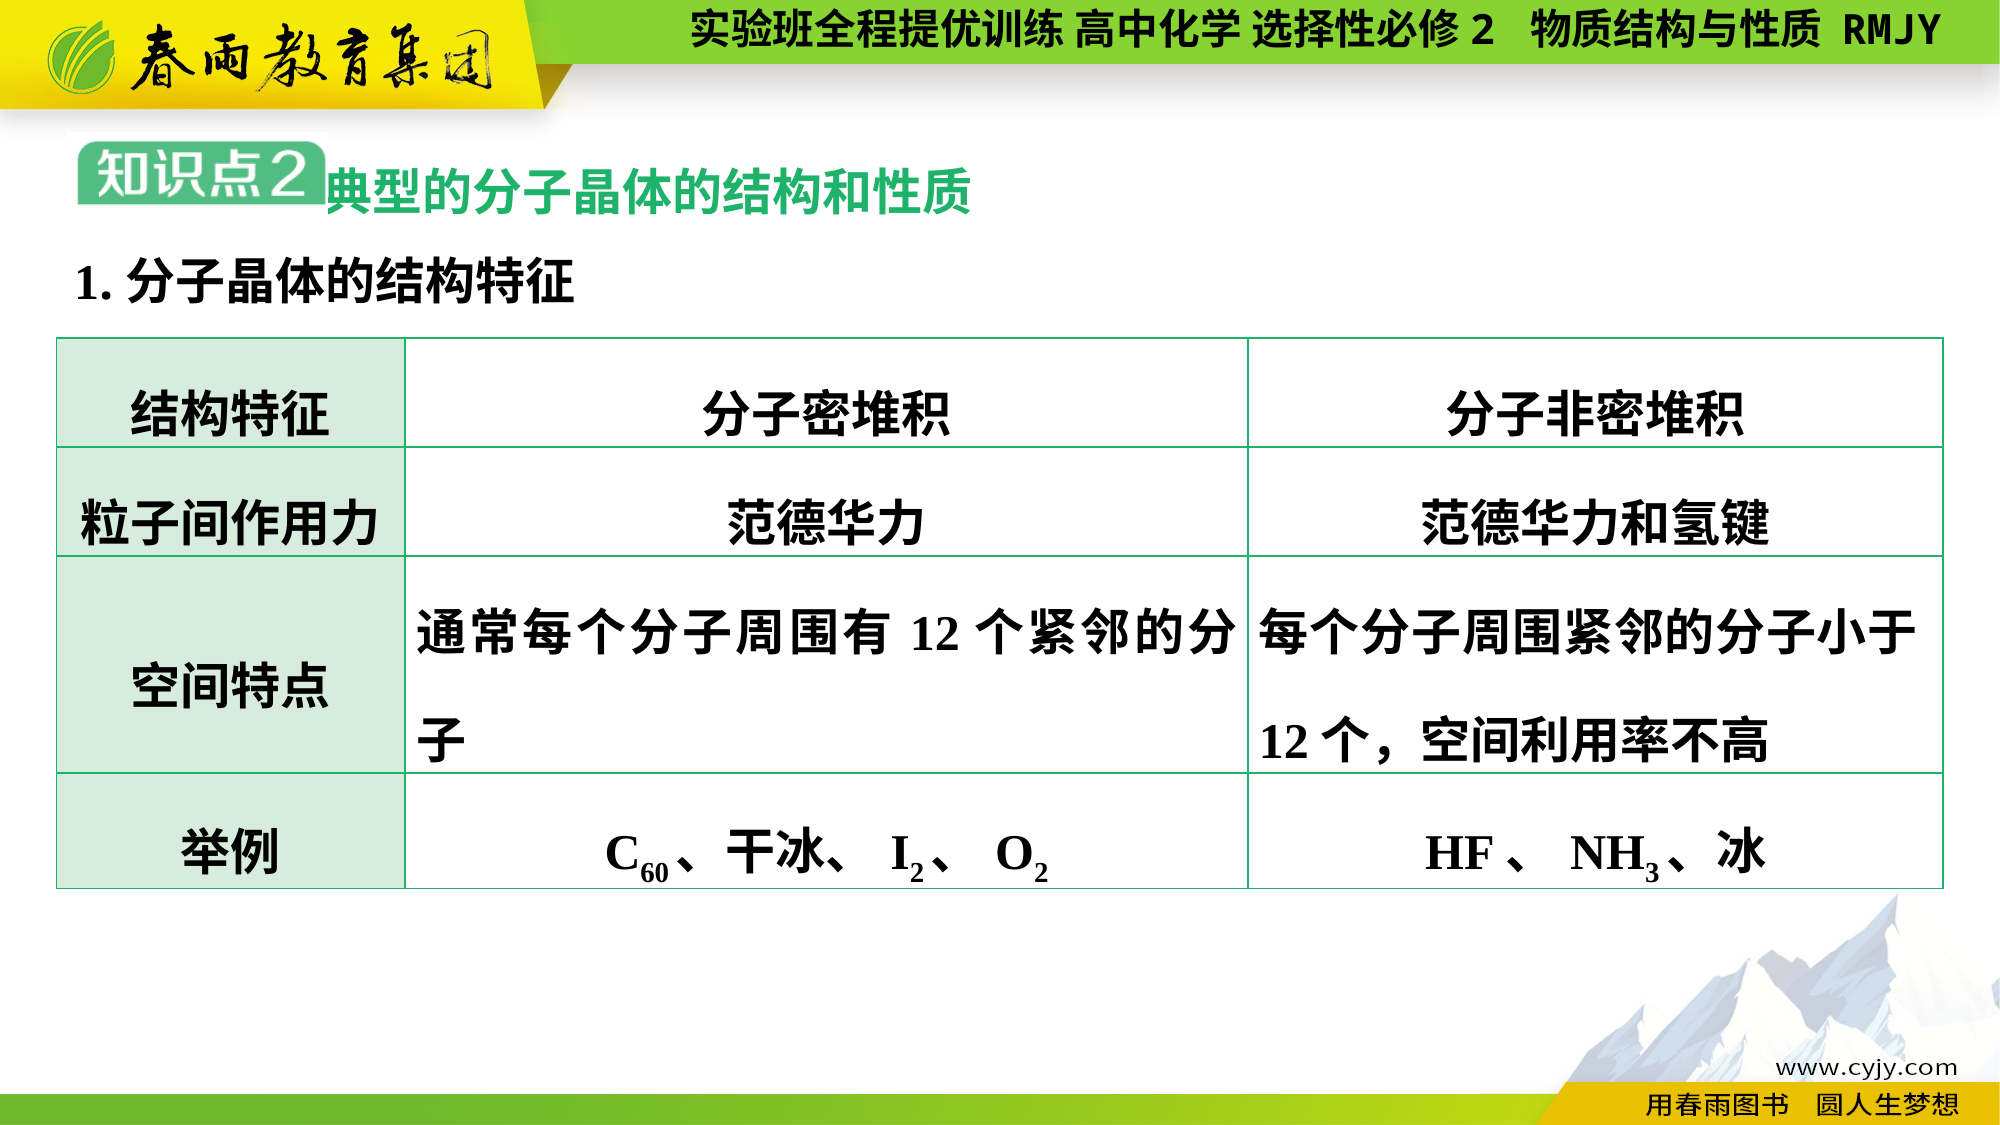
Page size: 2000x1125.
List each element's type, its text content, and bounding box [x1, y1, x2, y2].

list 典型的分子晶体的结构和性质 1.分子晶体的结构特征 [59, 122, 1944, 320]
table_cell 范德华力和氢键 [1249, 448, 1942, 555]
table_cell C60、干冰、I2、O2 [406, 774, 1247, 888]
table_cell 空间特点 [57, 557, 404, 772]
table_cell 范德华力 [406, 448, 1247, 555]
table_cell 通常每个分子周围有12个紧邻的分子 [406, 557, 1247, 772]
table_header 结构特征 [57, 339, 404, 446]
table_cell 每个分子周围紧邻的分子小于12个，空间利用率不高 [1249, 557, 1942, 772]
picture [0, 0, 2000, 1125]
table_cell 举例 [57, 774, 404, 888]
table_cell HF、NH3、冰 [1249, 774, 1942, 888]
table_header 分子非密堆积 [1249, 339, 1942, 446]
table_cell 粒子间作用力 [57, 448, 404, 555]
table_header 分子密堆积 [406, 339, 1247, 446]
